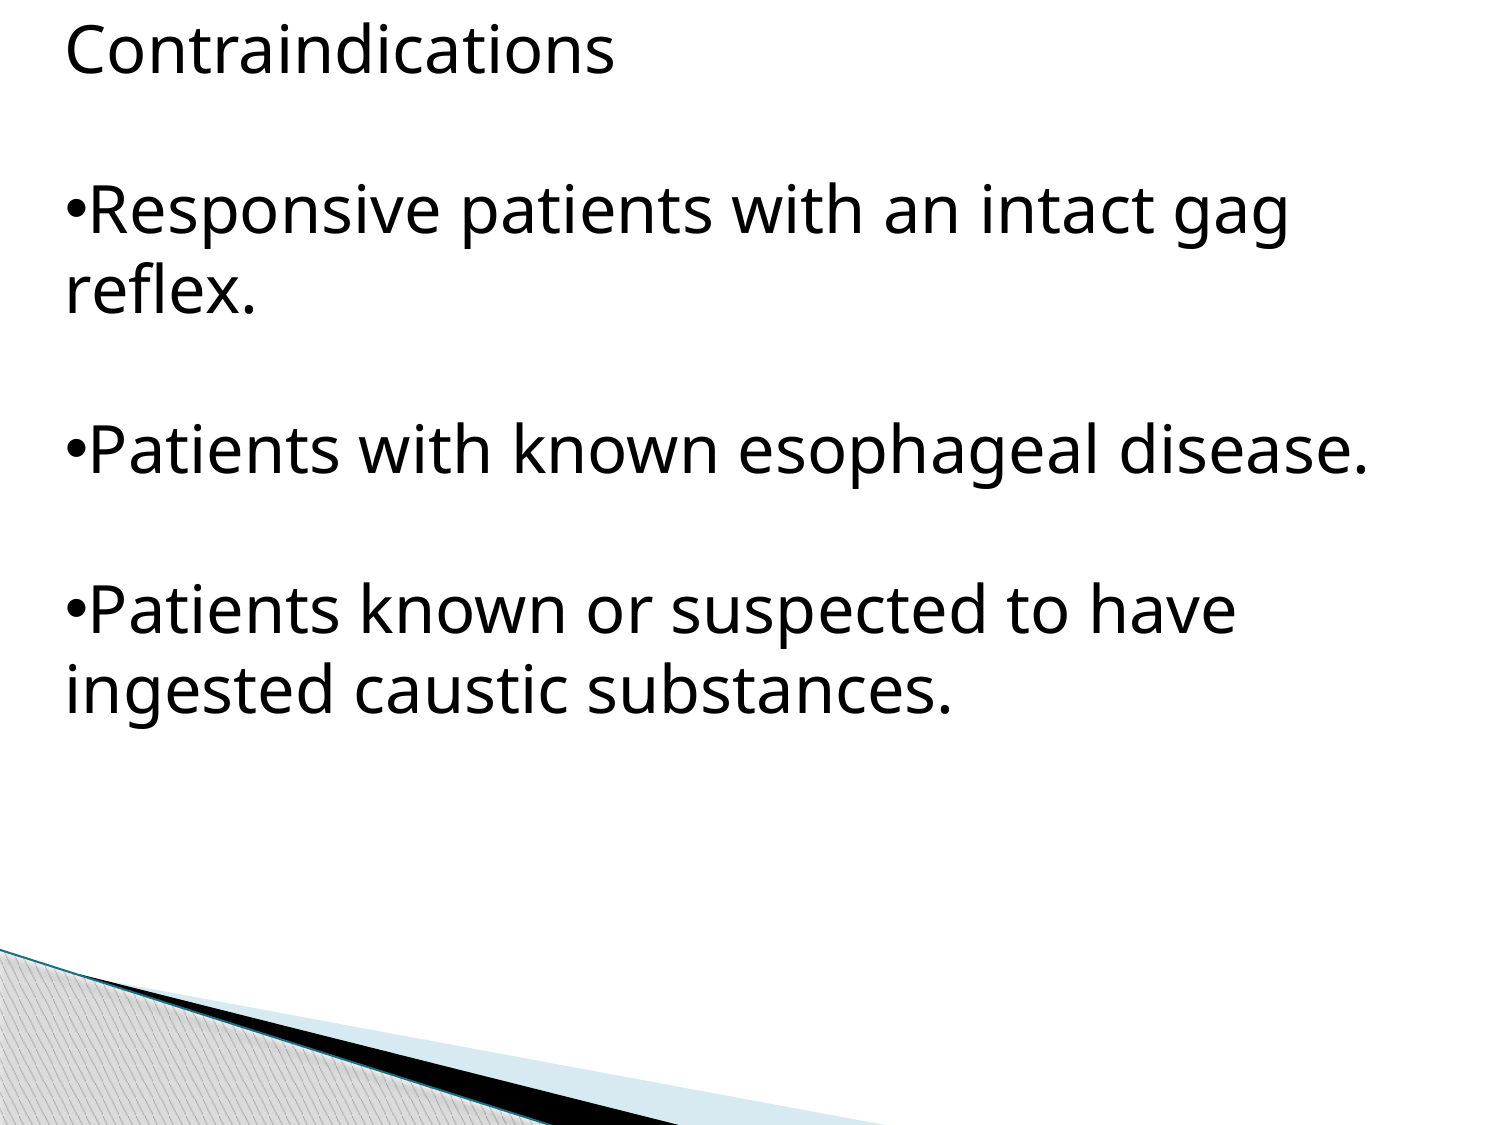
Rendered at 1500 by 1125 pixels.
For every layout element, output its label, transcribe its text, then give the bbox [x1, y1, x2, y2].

text_box Contraindications Responsive patients with an intact gag reflex. Patients with known esophageal disease. Patients known or suspected to have ingested caustic substances. [50, 0, 1450, 735]
